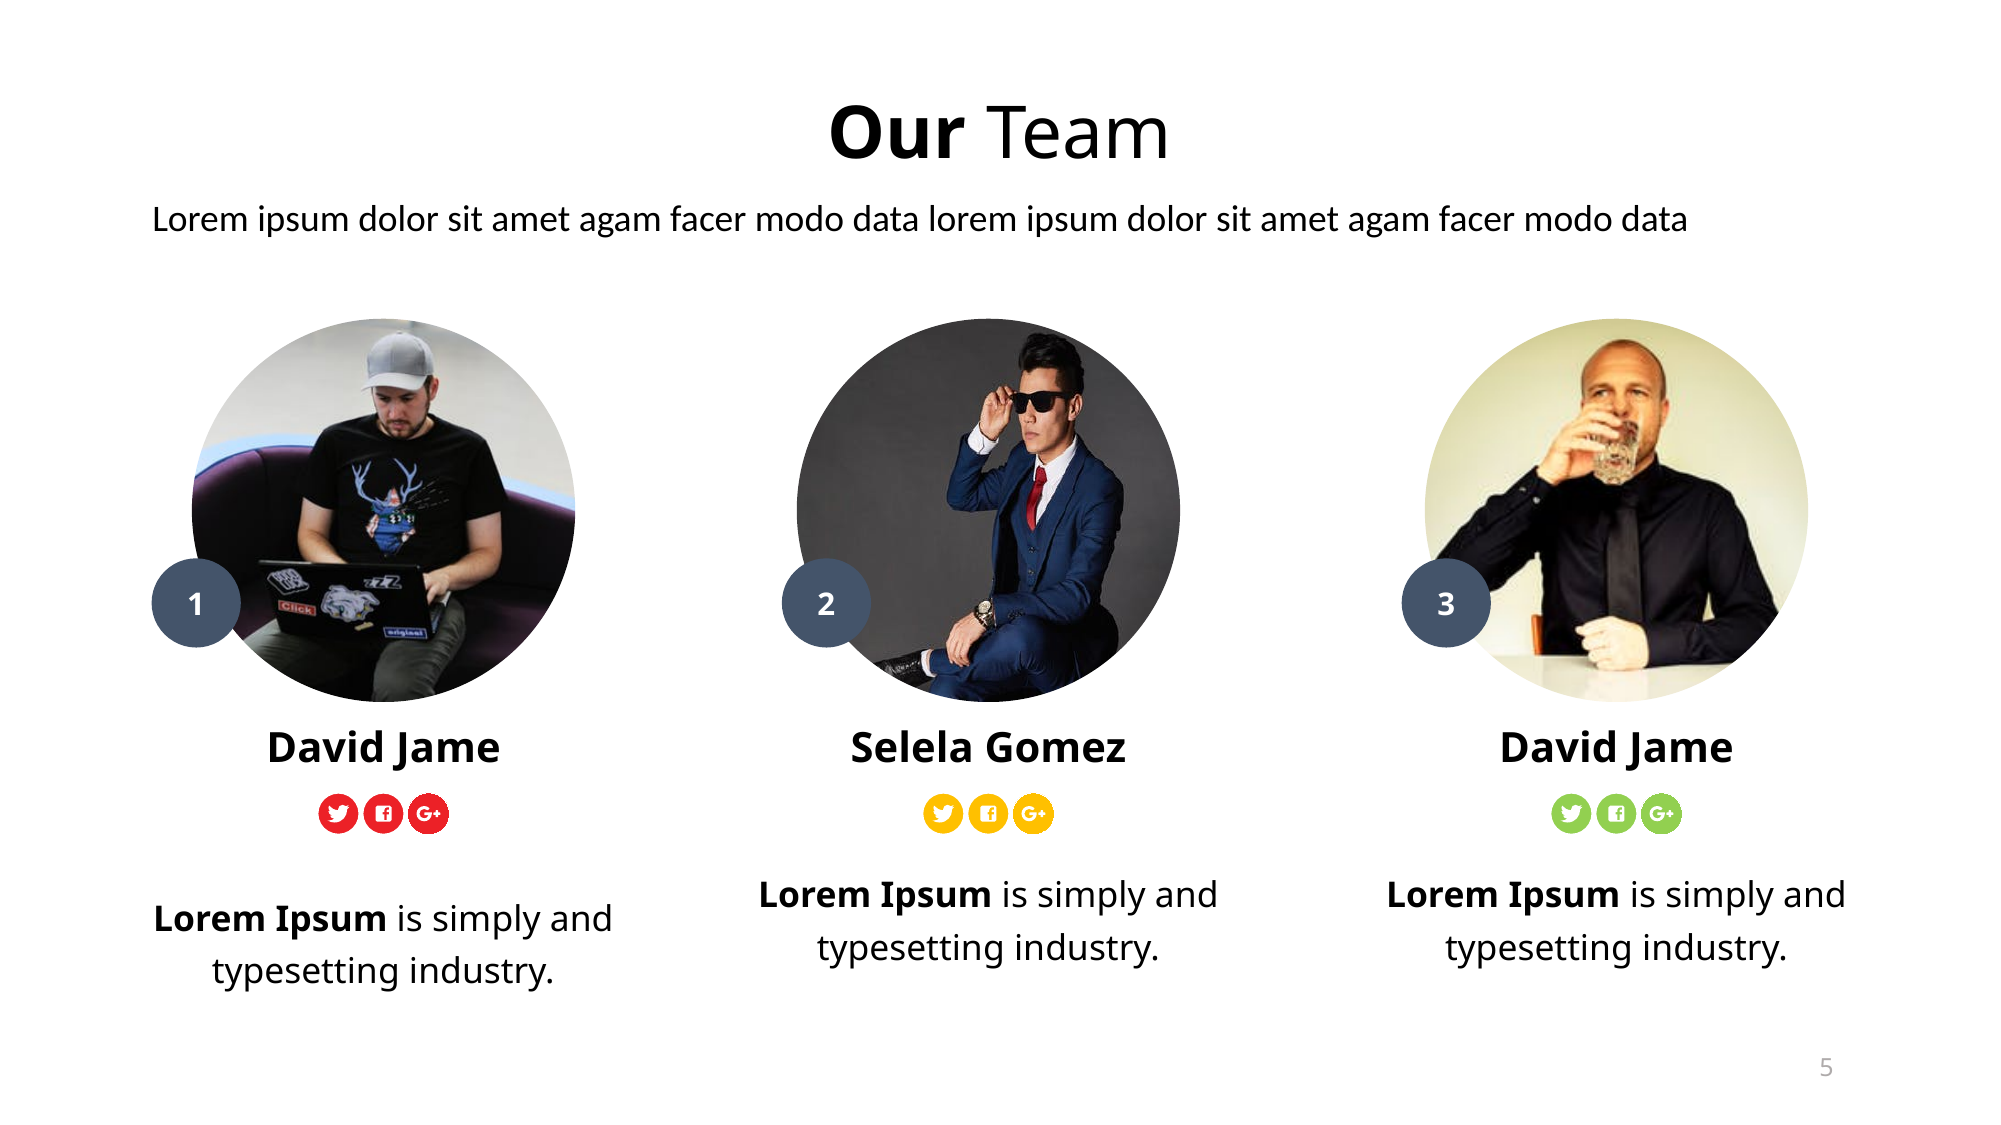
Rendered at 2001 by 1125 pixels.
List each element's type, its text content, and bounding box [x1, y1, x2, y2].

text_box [835, 721, 1142, 835]
picture [191, 318, 576, 703]
picture [796, 318, 1181, 703]
text_box Lorem Ipsum is simply and typesetting industry. [742, 855, 1235, 975]
title Our Team [137, 78, 1863, 186]
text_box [137, 721, 630, 1000]
subtitle Lorem ipsum dolor sit amet agam facer modo data lorem ipsum dolor sit amet agam facer modo data [137, 186, 1863, 227]
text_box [1370, 721, 1863, 976]
slide_number 5 [1790, 1042, 1863, 1094]
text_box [151, 558, 241, 648]
picture [1424, 318, 1809, 703]
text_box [781, 558, 872, 648]
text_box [1401, 558, 1491, 648]
